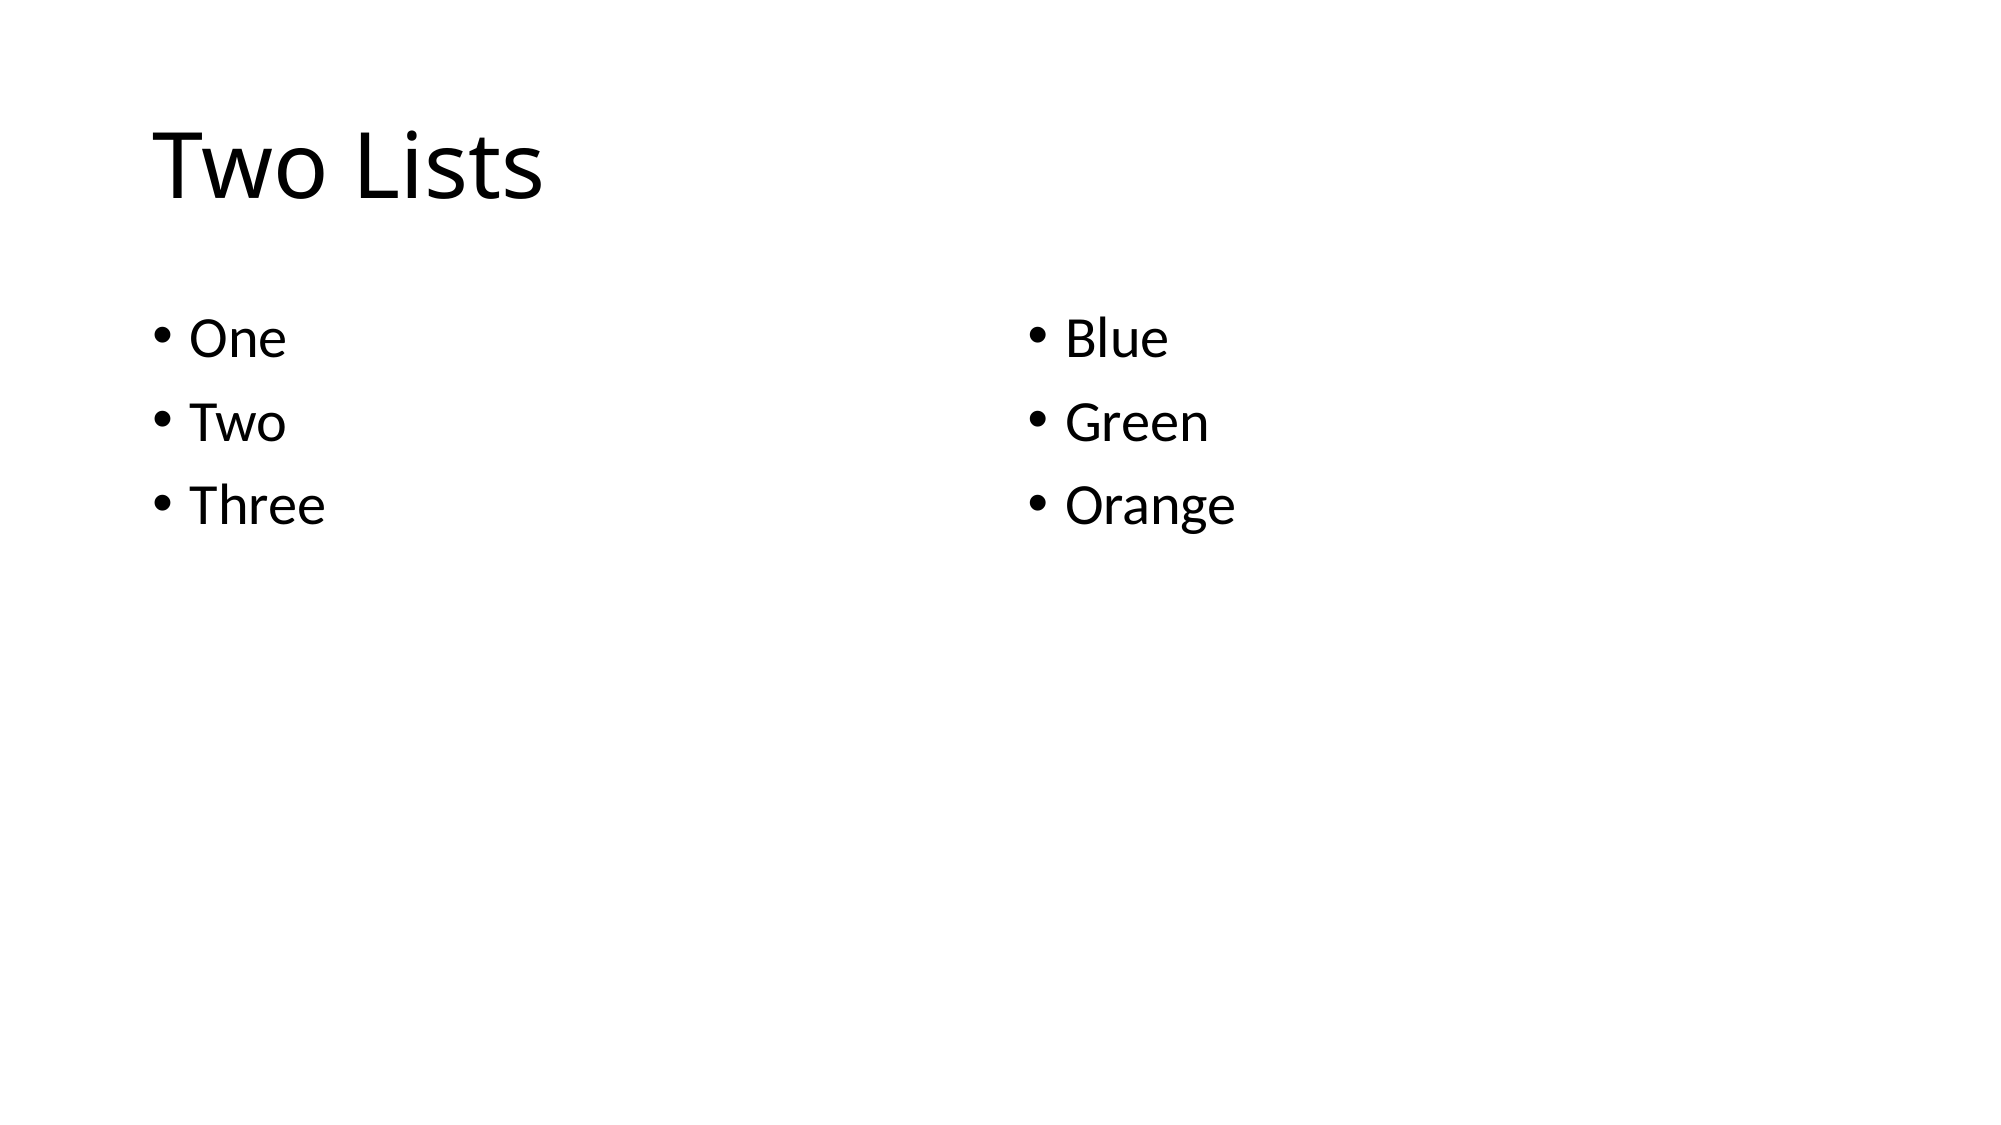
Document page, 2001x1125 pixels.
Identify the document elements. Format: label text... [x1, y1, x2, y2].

title Two Lists [137, 59, 1863, 278]
list Blue Green Orange [1012, 299, 1863, 1014]
list One Two Three [137, 299, 988, 1014]
